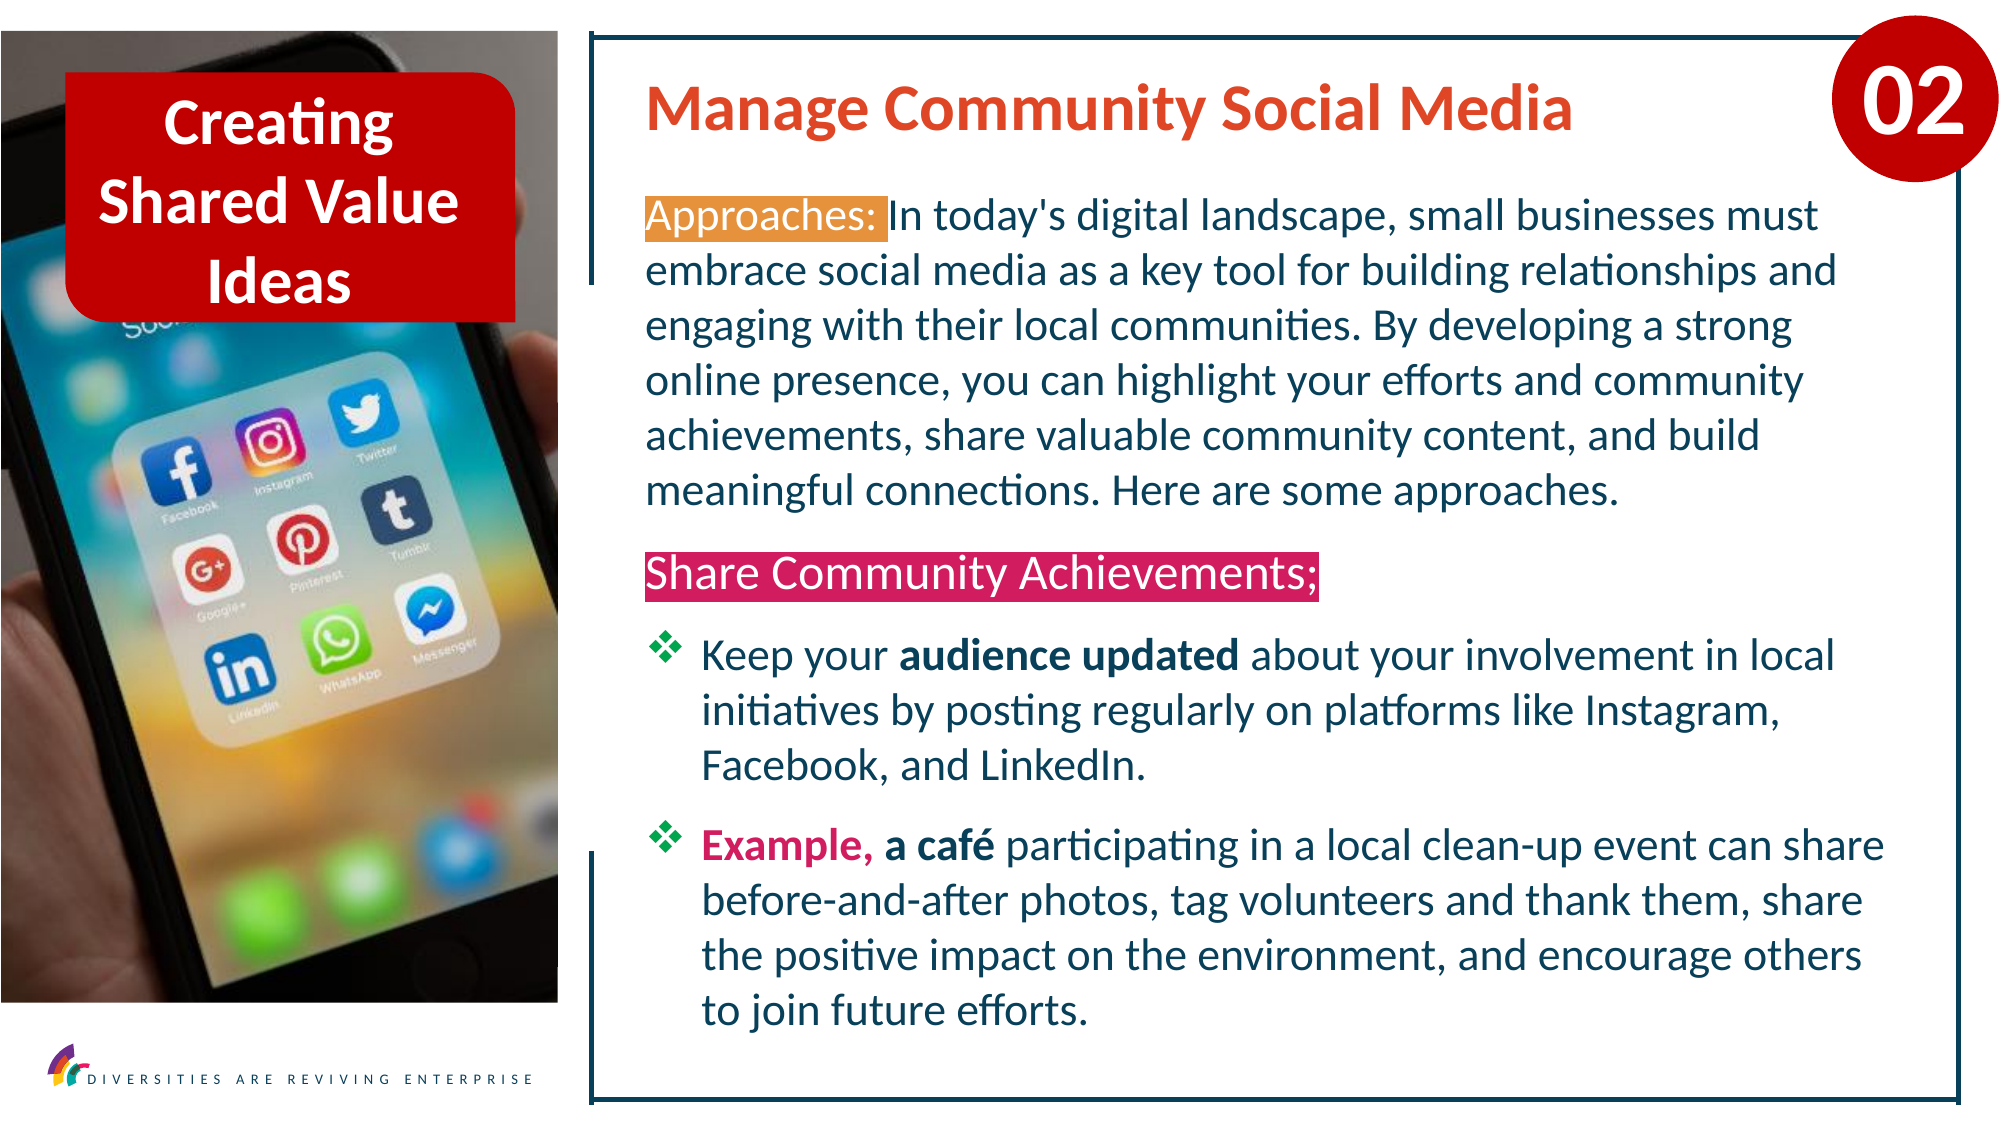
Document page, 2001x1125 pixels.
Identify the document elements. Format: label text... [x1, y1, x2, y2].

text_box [1831, 15, 1999, 183]
picture [150, 397, 159, 404]
picture [41, 398, 46, 410]
picture [1, 30, 558, 1003]
list Manage Community Social Media [630, 56, 1831, 113]
list Approaches: In today's digital landscape, small businesses must embrace social media as a key tool for building relationships and engaging with their local communities. By developing a strong online presence, you can highlight your efforts and community achievements, share valuable community content, and build meaningful connections. Here are some approaches. Share Community Achievements; Keep your audience updated about your involvement in local initiatives by posting regularly on platforms like Instagram, Facebook, and LinkedIn. Example, a café participating in a local clean-up event can share before-and-after photos, tag volunteers and thank them, share the positive impact on the environment, and encourage others to join future efforts. [630, 177, 1922, 342]
